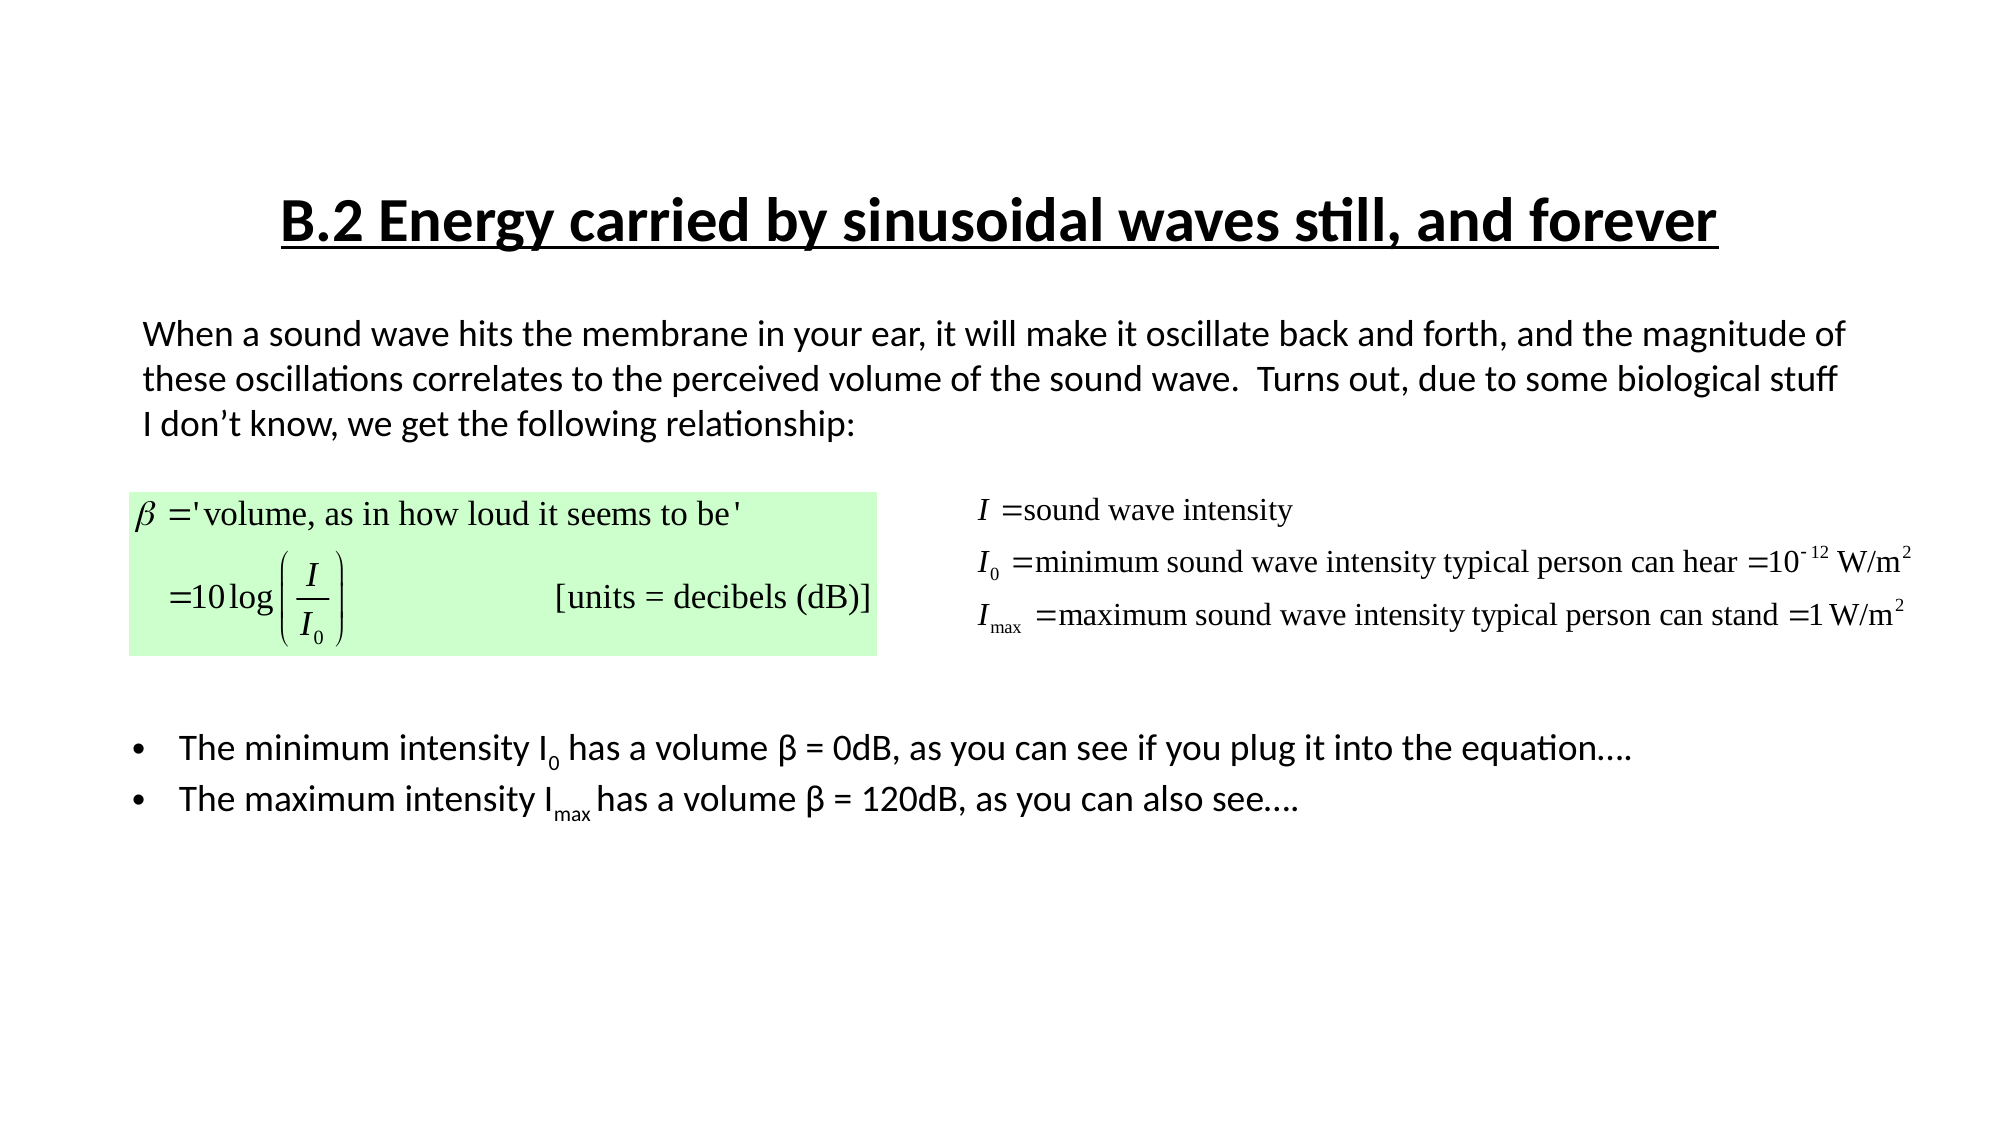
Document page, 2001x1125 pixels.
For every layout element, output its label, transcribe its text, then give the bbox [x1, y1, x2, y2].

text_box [972, 492, 1921, 643]
text_box The minimum intensity I0 has a volume β = 0dB, as you can see if you plug it into the equation…. The maximum intensity Imax has a volume β = 120dB, as you can also see…. [117, 715, 1936, 833]
title B.2 Energy carried by sinusoidal waves still, and forever [249, 162, 1750, 263]
text_box When a sound wave hits the membrane in your ear, it will make it oscillate back and forth, and the magnitude of these oscillations correlates to the perceived volume of the sound wave. Turns out, due to some biological stuff I don’t know, we get the following relationship: [127, 301, 1872, 452]
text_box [128, 492, 878, 656]
